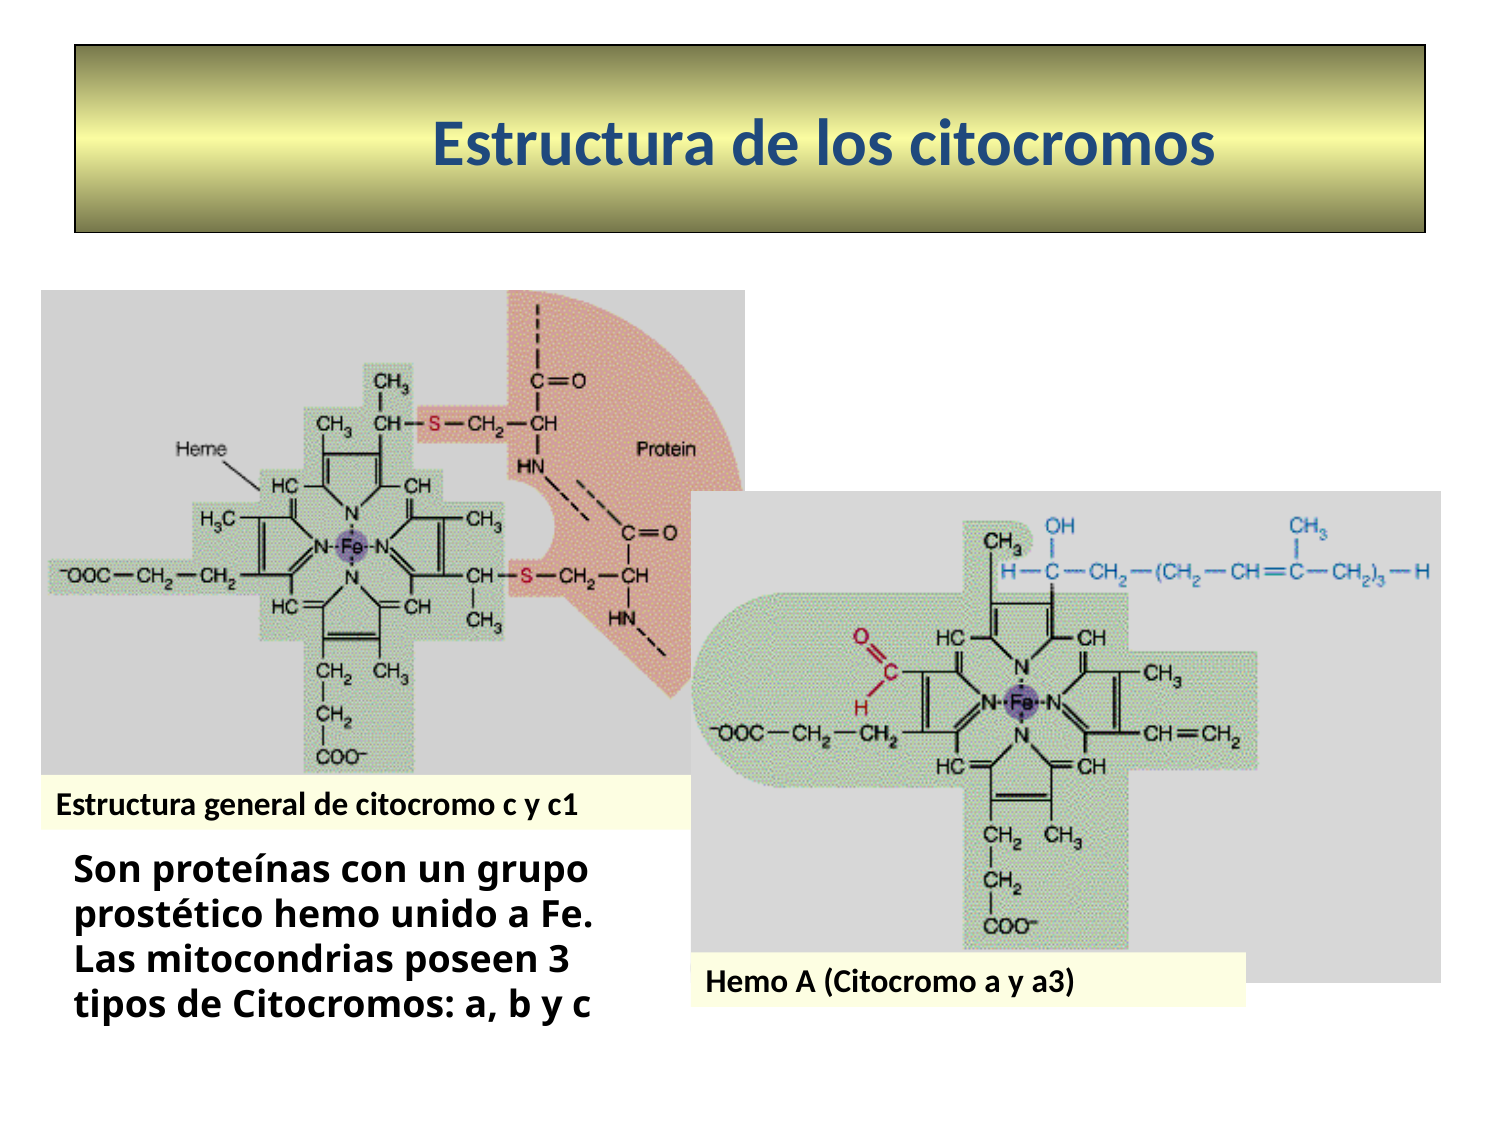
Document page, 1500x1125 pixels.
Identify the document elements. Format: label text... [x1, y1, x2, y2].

text_box Estructura general de citocromo c y c1 [41, 821, 685, 830]
picture [40, 290, 746, 814]
text_box Estructura de los citocromos [74, 45, 1425, 233]
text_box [690, 491, 1442, 1008]
text_box Son proteínas con un grupo prostético hemo unido a Fe. Las mitocondrias poseen 3 tipos de Citocromos: a, b y c [58, 837, 657, 1077]
